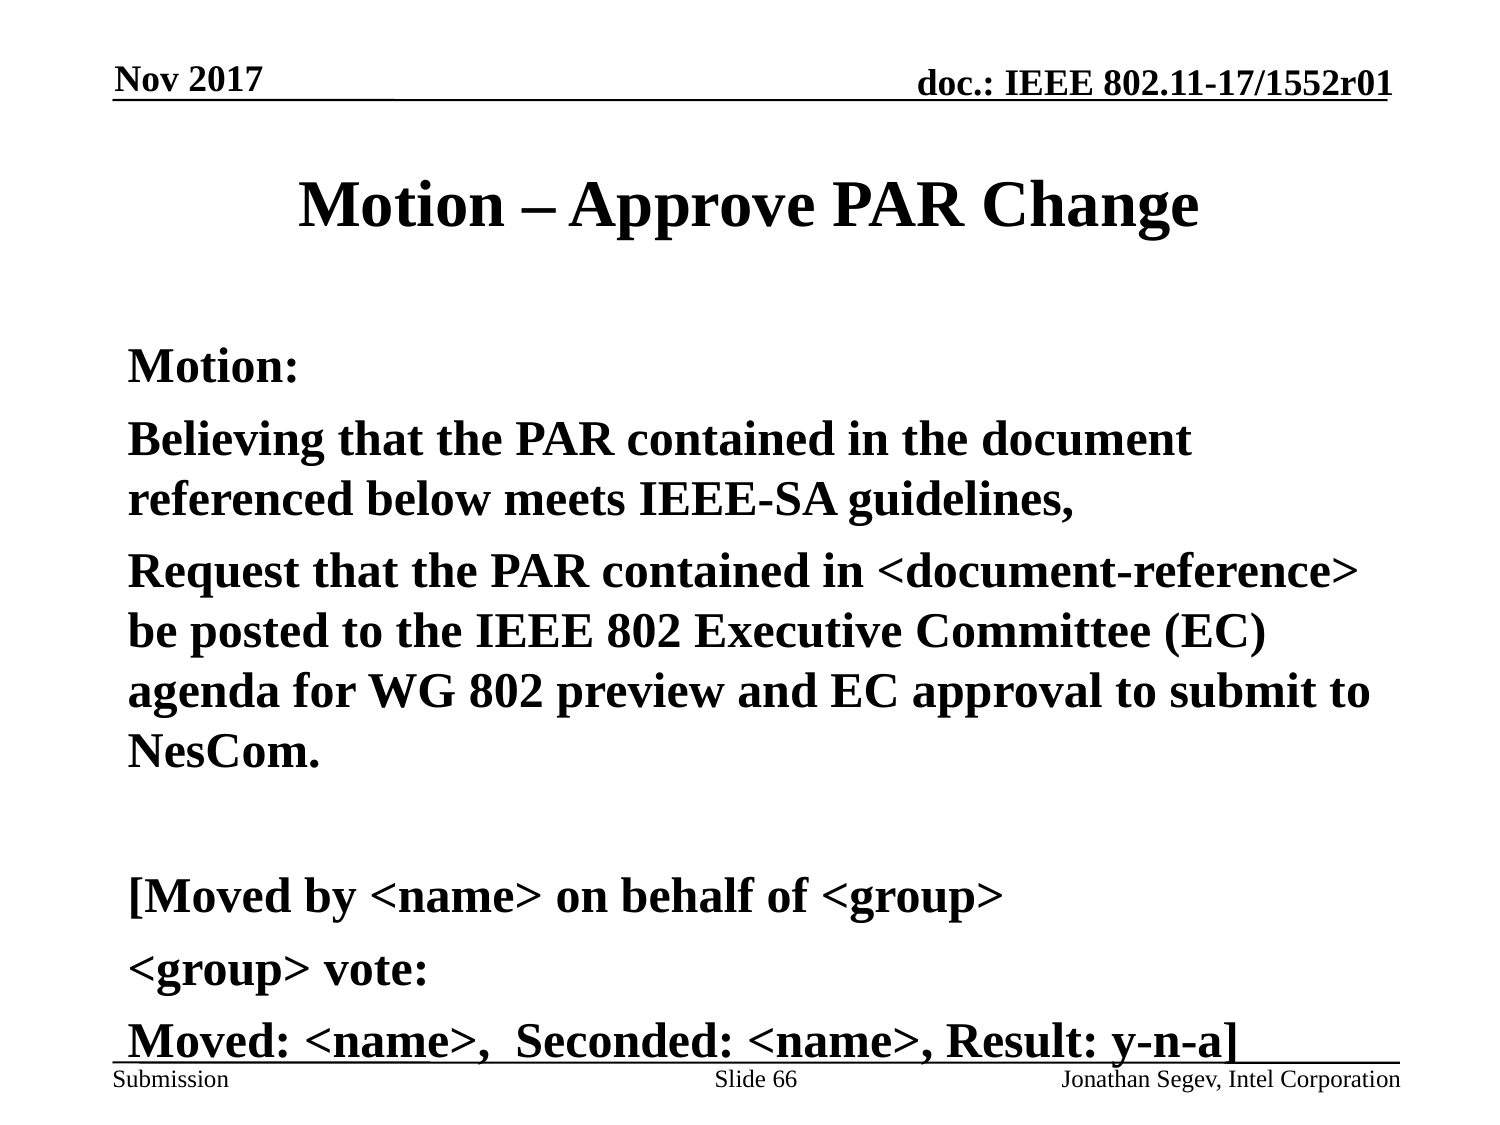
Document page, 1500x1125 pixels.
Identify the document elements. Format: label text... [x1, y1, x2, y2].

list Motion: Believing that the PAR contained in the document referenced below meets IEEE-SA guidelines, Request that the PAR contained in <document-reference> be posted to the IEEE 802 Executive Committee (EC) agenda for WG 802 preview and EC approval to submit to NesCom. [Moved by <name> on behalf of <group> <group> vote: Moved: <name>, Seconded: <name>, Result: y-n-a] [112, 324, 1388, 1000]
slide_number Slide 66 [712, 1061, 800, 1123]
title Motion – Approve PAR Change [112, 112, 1388, 288]
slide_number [114, 54, 423, 100]
footer Jonathan Segev, Intel Corporation [878, 1061, 1402, 1093]
